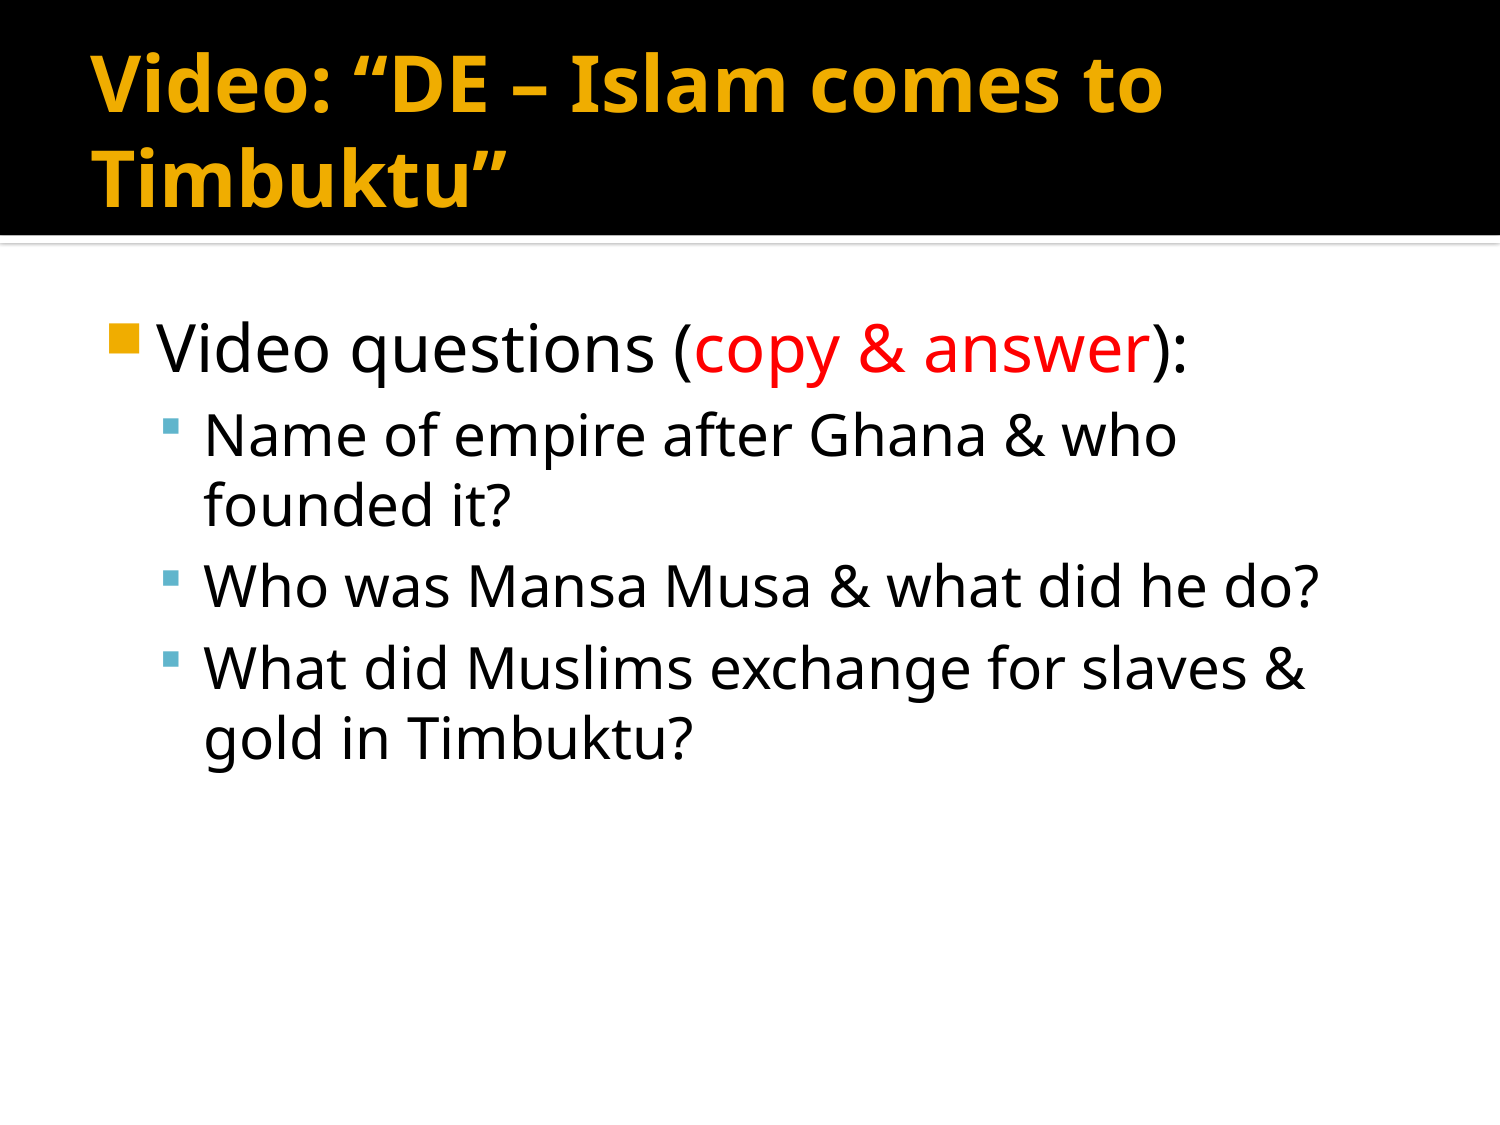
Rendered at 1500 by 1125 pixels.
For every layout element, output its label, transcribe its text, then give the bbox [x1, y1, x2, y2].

list Video questions (copy & answer): Name of empire after Ghana & who founded it? Who was Mansa Musa & what did he do? What did Muslims exchange for slaves & gold in Timbuktu? [75, 291, 1425, 1050]
title Video: “DE – Islam comes to Timbuktu” [75, 25, 1425, 231]
